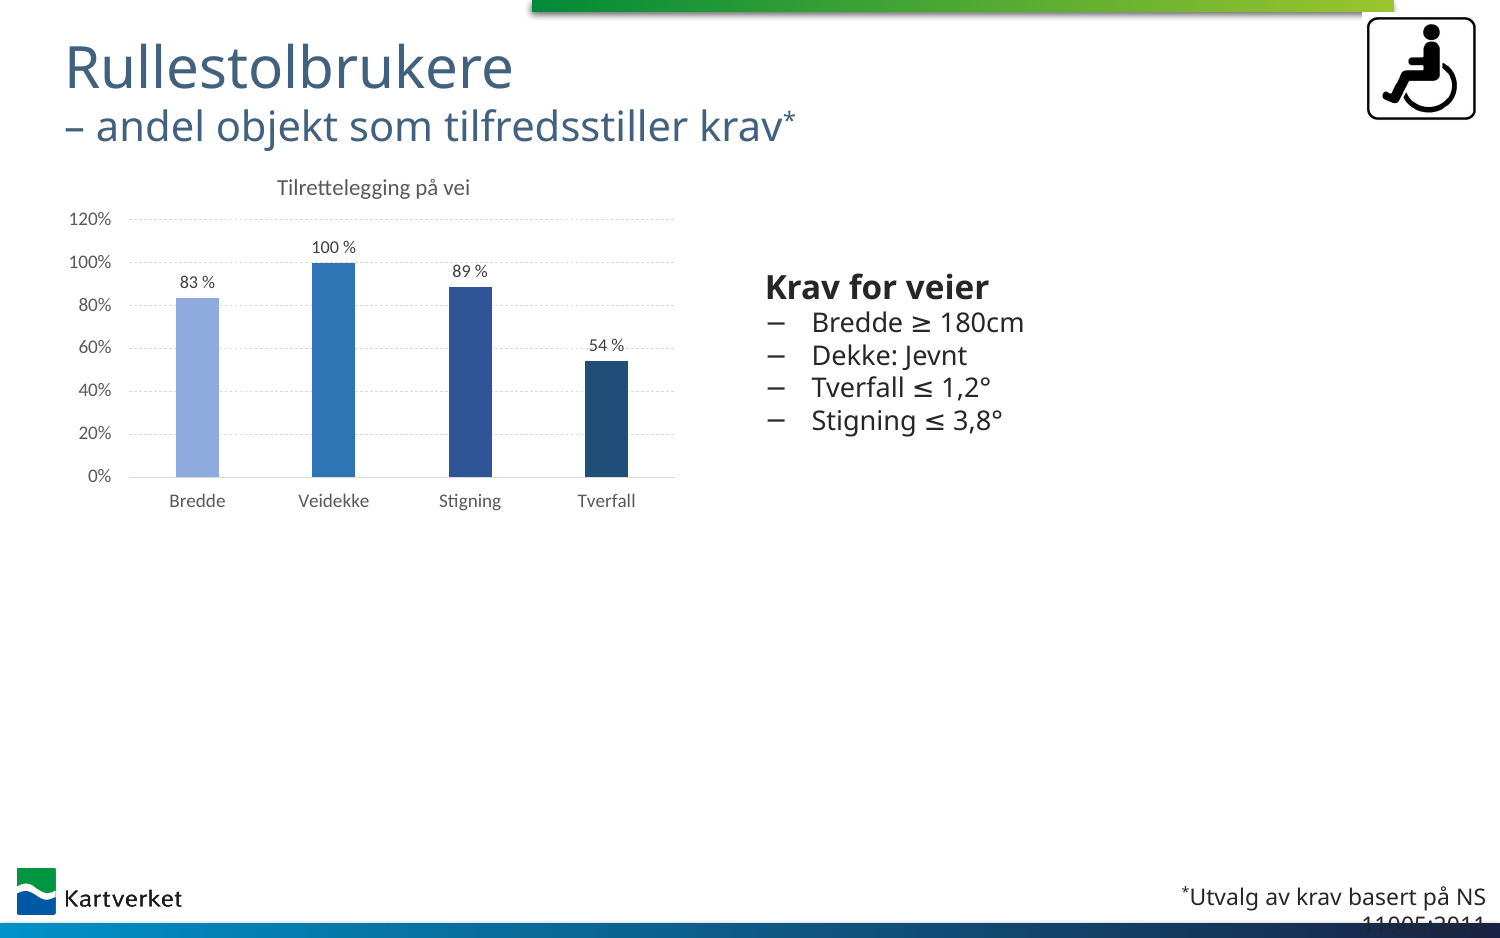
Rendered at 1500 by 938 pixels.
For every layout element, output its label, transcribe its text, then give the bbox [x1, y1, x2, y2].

text_box *Utvalg av krav basert på NS 11005:2011 [1068, 873, 1500, 938]
picture [62, 166, 686, 519]
picture [1362, 12, 1481, 126]
text_box Rullestolbrukere – andel objekt som tilfredsstiller krav* [49, 25, 1431, 158]
text_box Krav for veier Bredde ≥ 180cm Dekke: Jevnt Tverfall ≤ 1,2° Stigning ≤ 3,8° [750, 258, 1234, 444]
